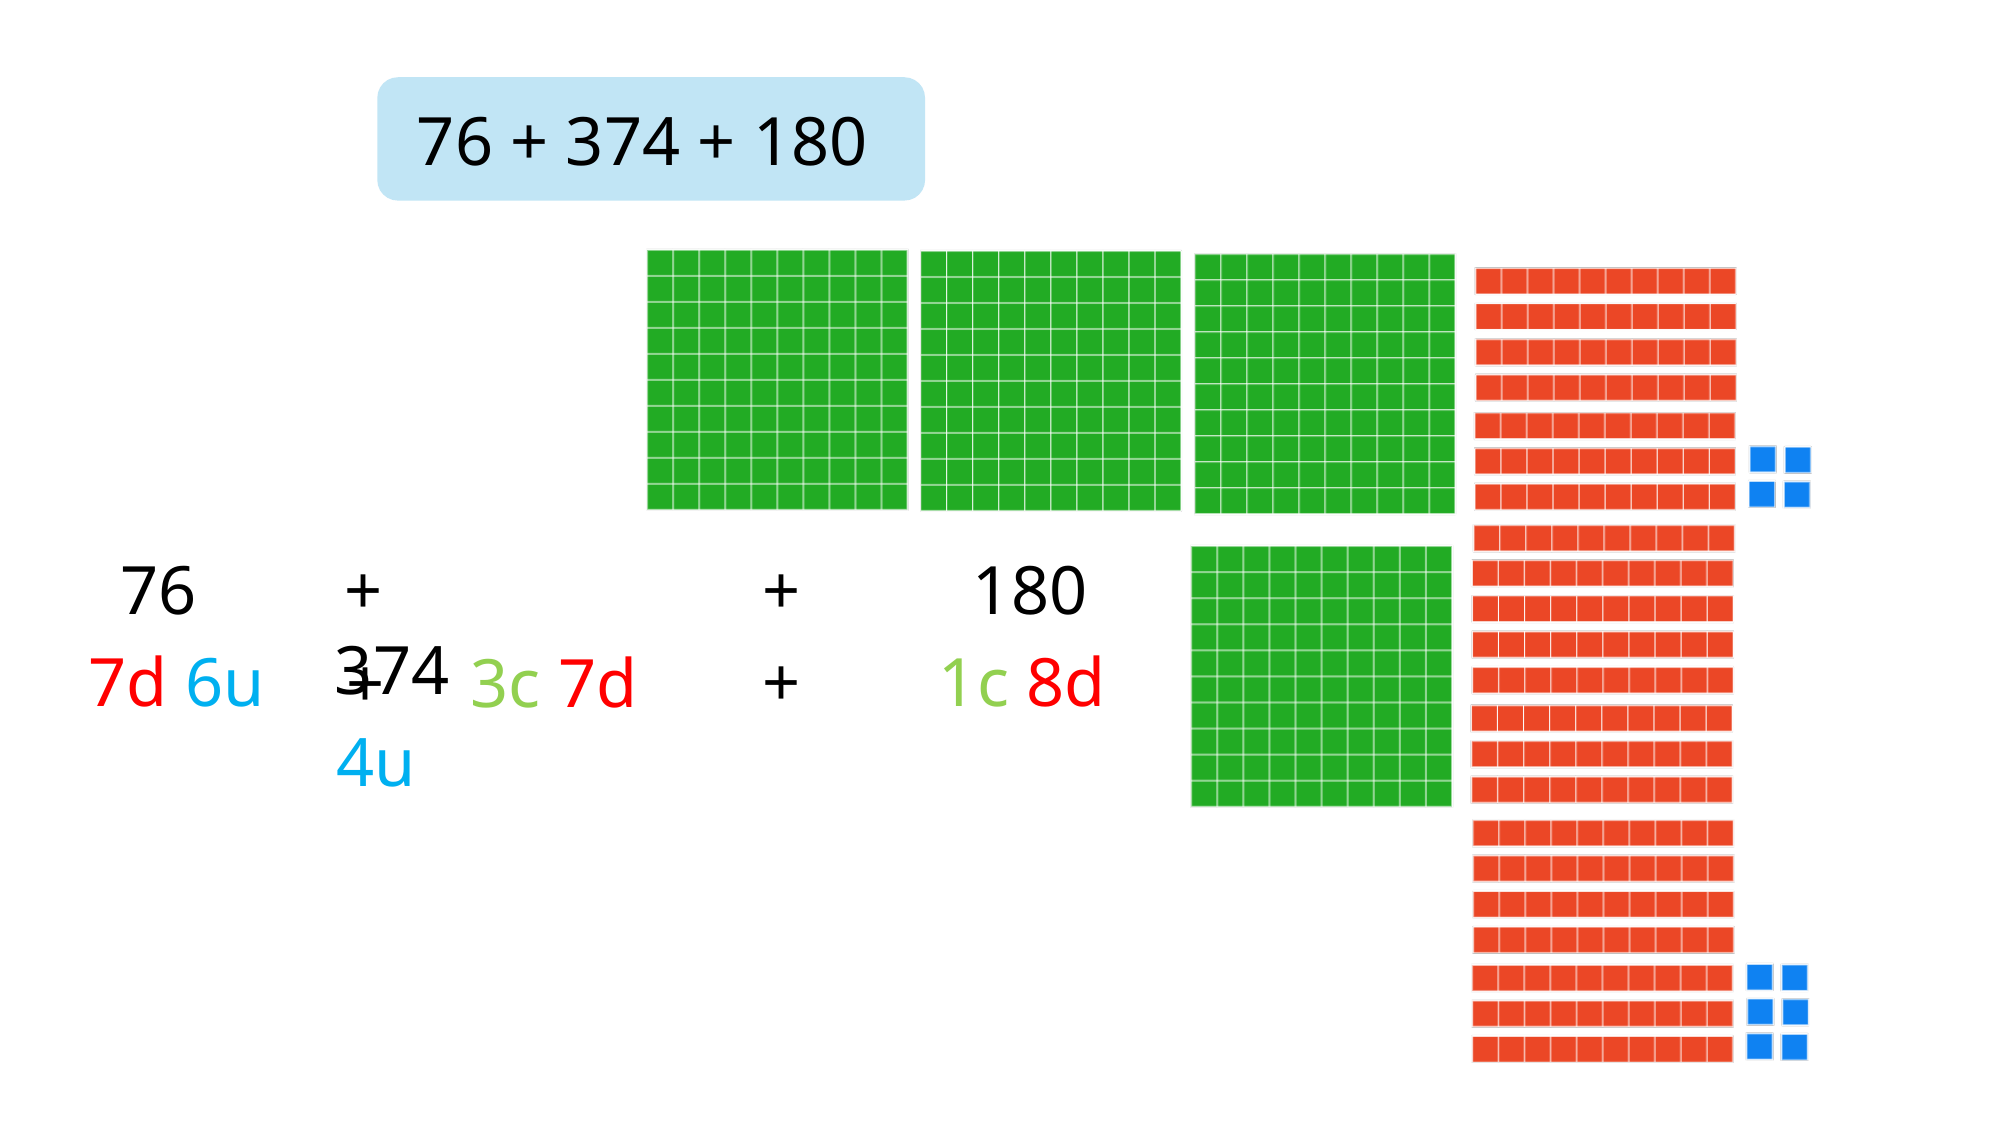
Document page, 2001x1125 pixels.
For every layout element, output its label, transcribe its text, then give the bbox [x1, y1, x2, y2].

text_box 76 + 374 + 180 [375, 75, 927, 203]
text_box + 1c 8d [737, 632, 1137, 727]
text_box 76 [105, 540, 353, 632]
text_box + 3c 7d 4u [321, 632, 721, 808]
text_box + 180 [737, 566, 1137, 632]
text_box 7d 6u [73, 632, 321, 727]
text_box + 374 [353, 540, 656, 632]
picture [595, 197, 1863, 1115]
